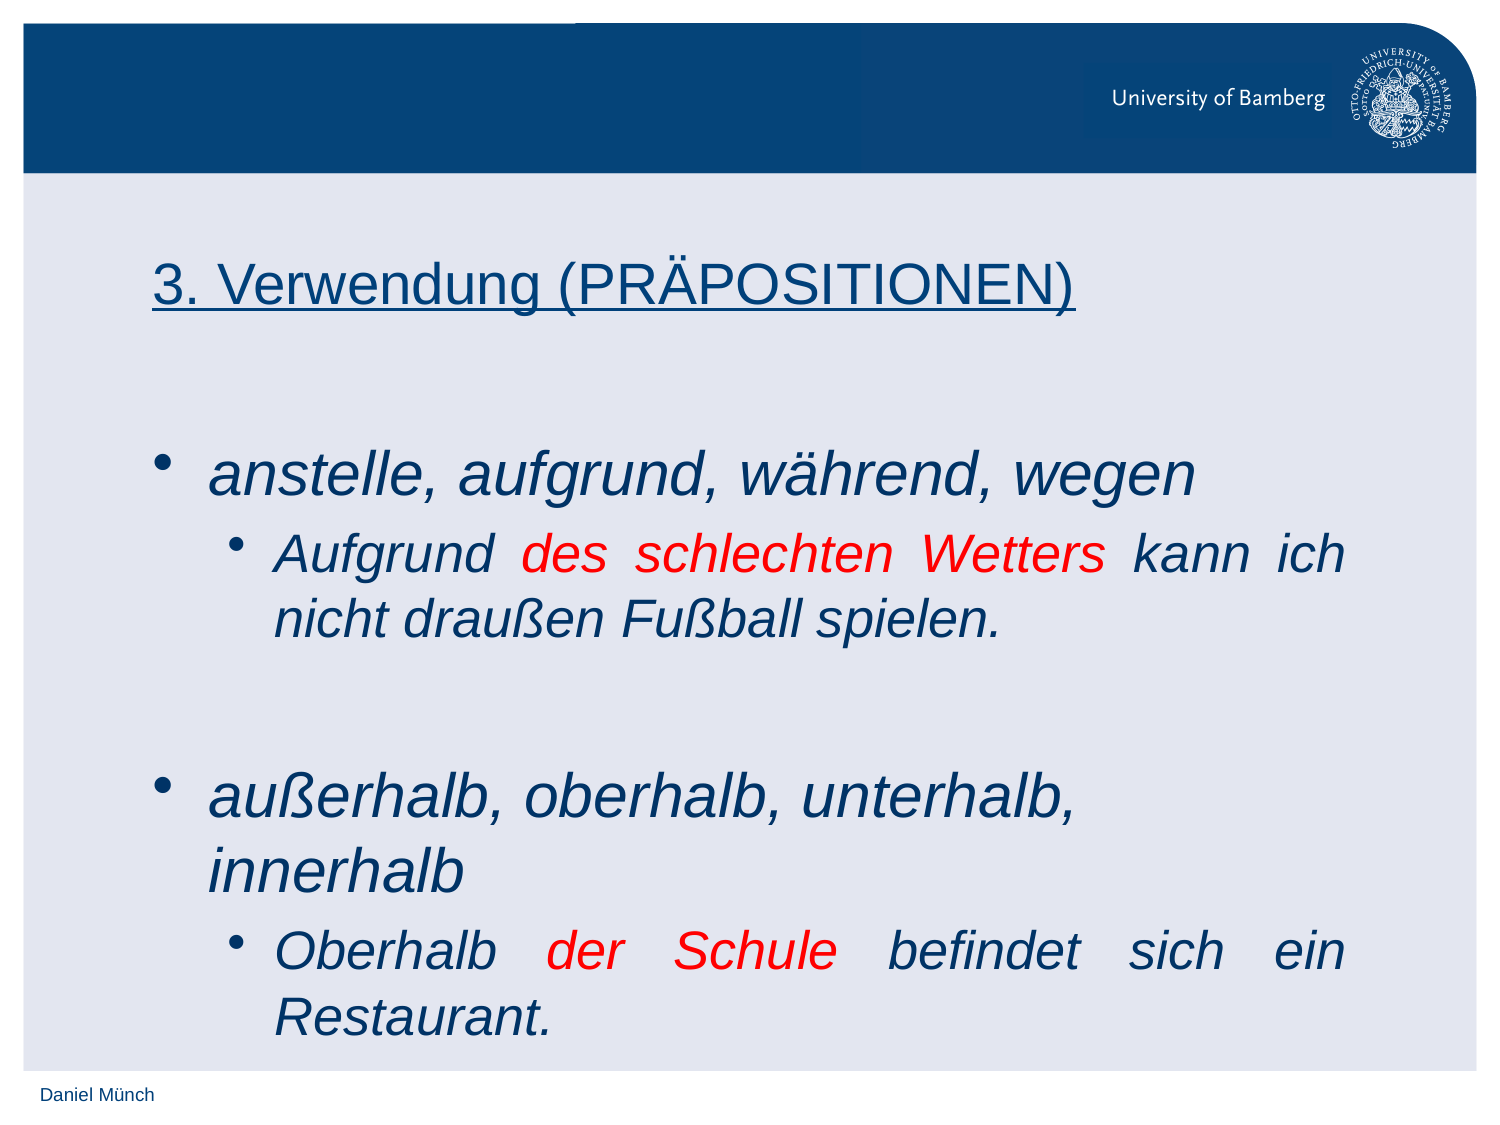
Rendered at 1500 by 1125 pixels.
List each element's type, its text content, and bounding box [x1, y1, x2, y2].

picture [0, 0, 1500, 1125]
list anstelle, aufgrund, während, wegen Aufgrund des schlechten Wetters kann ich nicht draußen Fußball spielen. außerhalb, oberhalb, unterhalb, innerhalb Oberhalb der Schule befindet sich ein Restaurant. [137, 425, 1363, 1047]
title 3. Verwendung (PRÄPOSITIONEN) [137, 187, 1363, 375]
